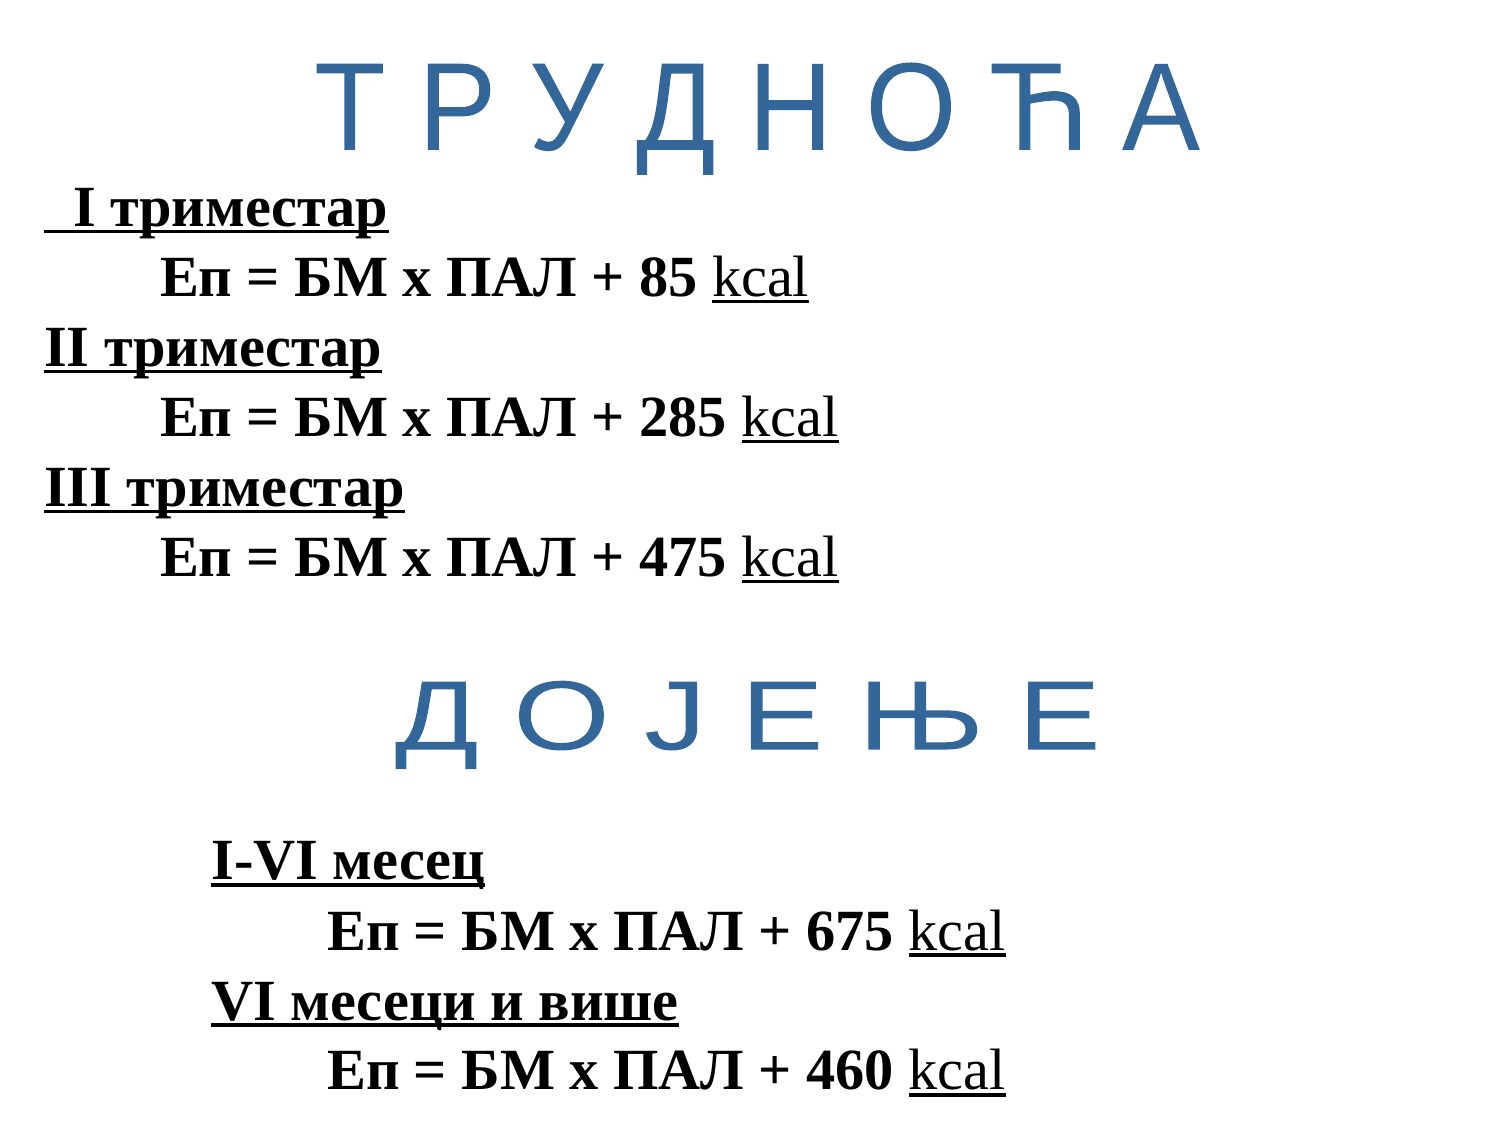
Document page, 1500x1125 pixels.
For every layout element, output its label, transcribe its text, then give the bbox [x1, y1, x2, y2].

text_box I-VI месец Еп = БМ x ПАЛ + 675 kcal VI месеци и више Еп = БМ x ПАЛ + 460 kcal [196, 814, 1275, 1109]
text_box I триместар Еп = БМ x ПАЛ + 85 kcal II триместар Еп = БМ x ПАЛ + 285 kcal III триместар Еп = БМ x ПАЛ + 475 kcal [29, 160, 1187, 596]
